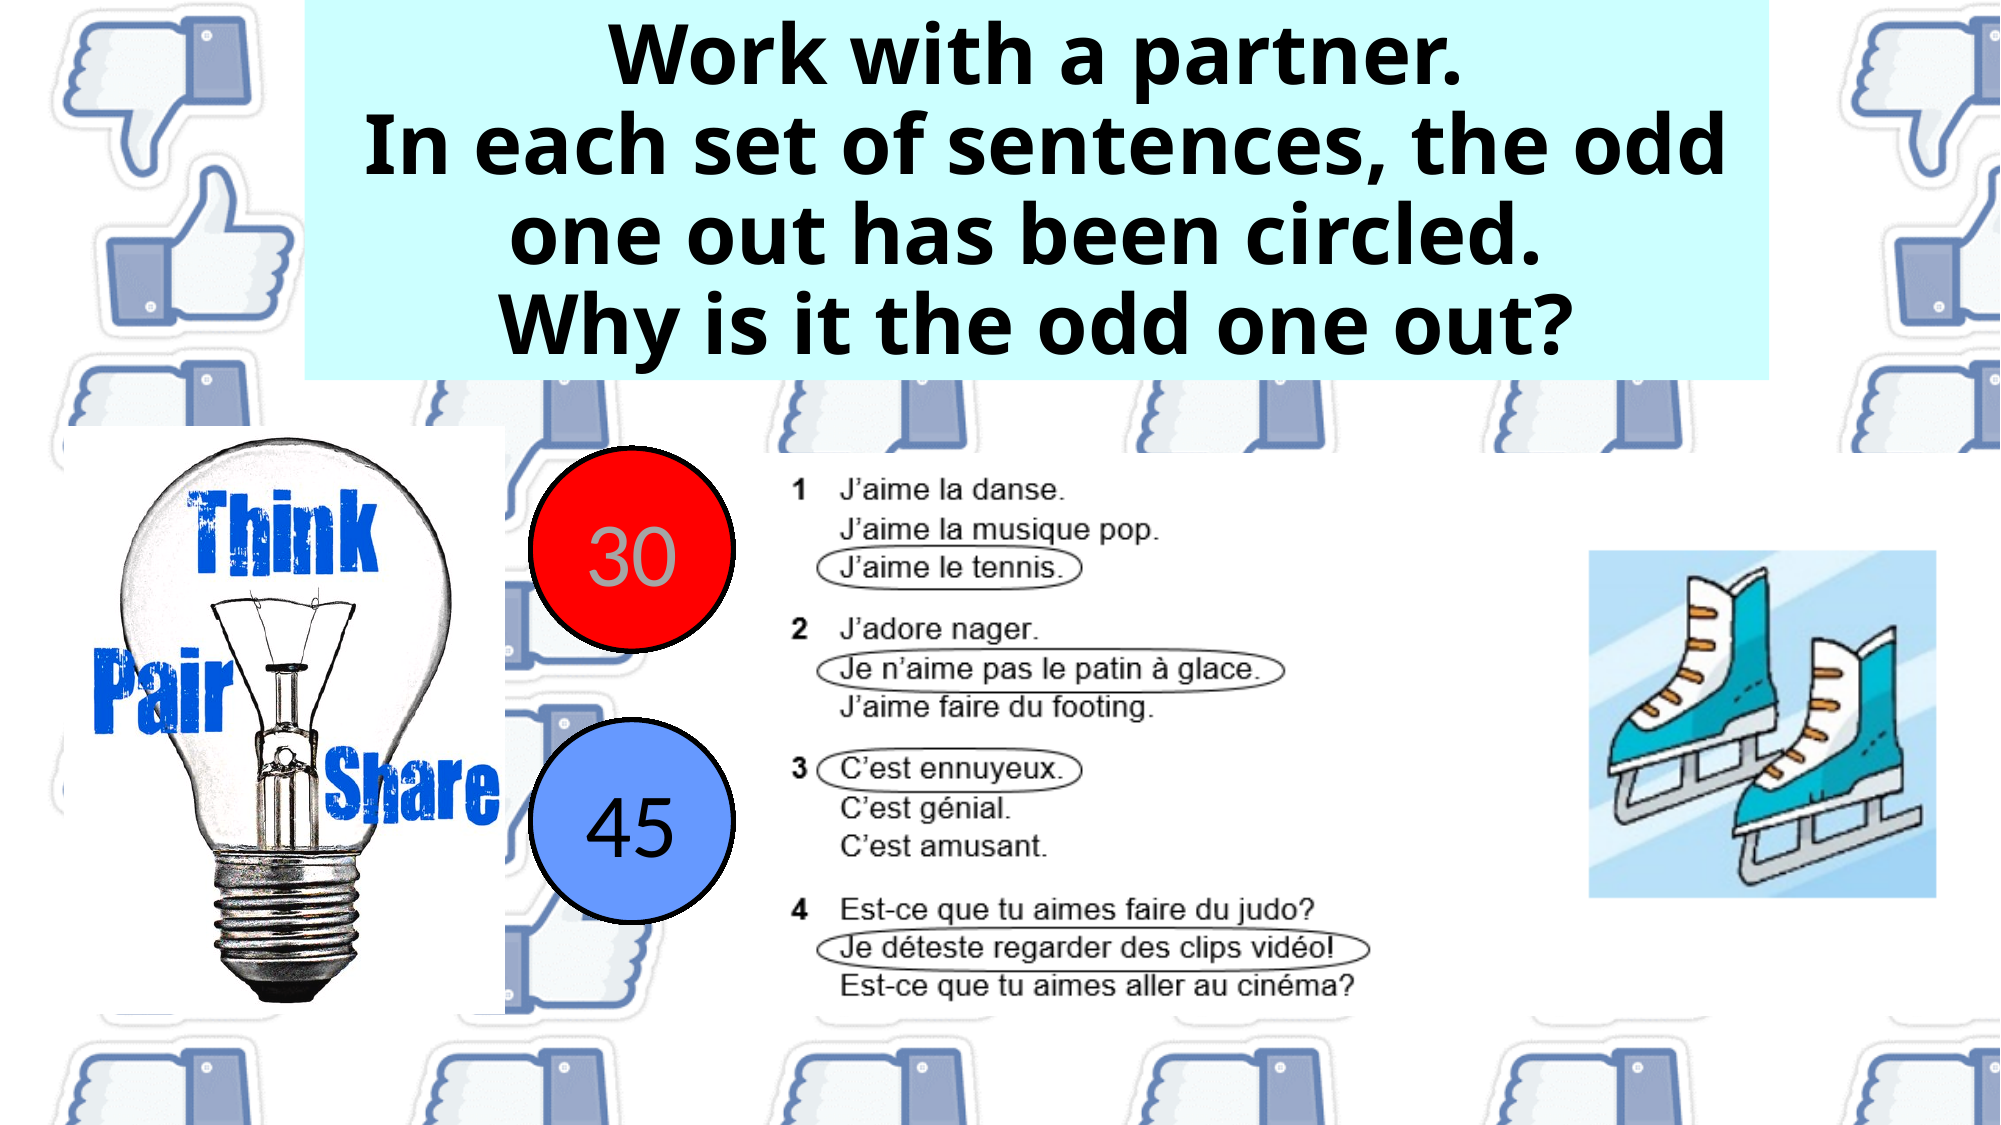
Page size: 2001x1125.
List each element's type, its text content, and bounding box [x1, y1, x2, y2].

title Work with a partner. In each set of sentences, the odd one out has been circled. Why is it the odd one out? [304, 0, 1770, 381]
picture [64, 425, 505, 1014]
text_box 45 [530, 719, 734, 923]
text_box 30 [530, 448, 734, 651]
picture [759, 453, 2000, 1016]
table_cell [0, 0, 2000, 1125]
